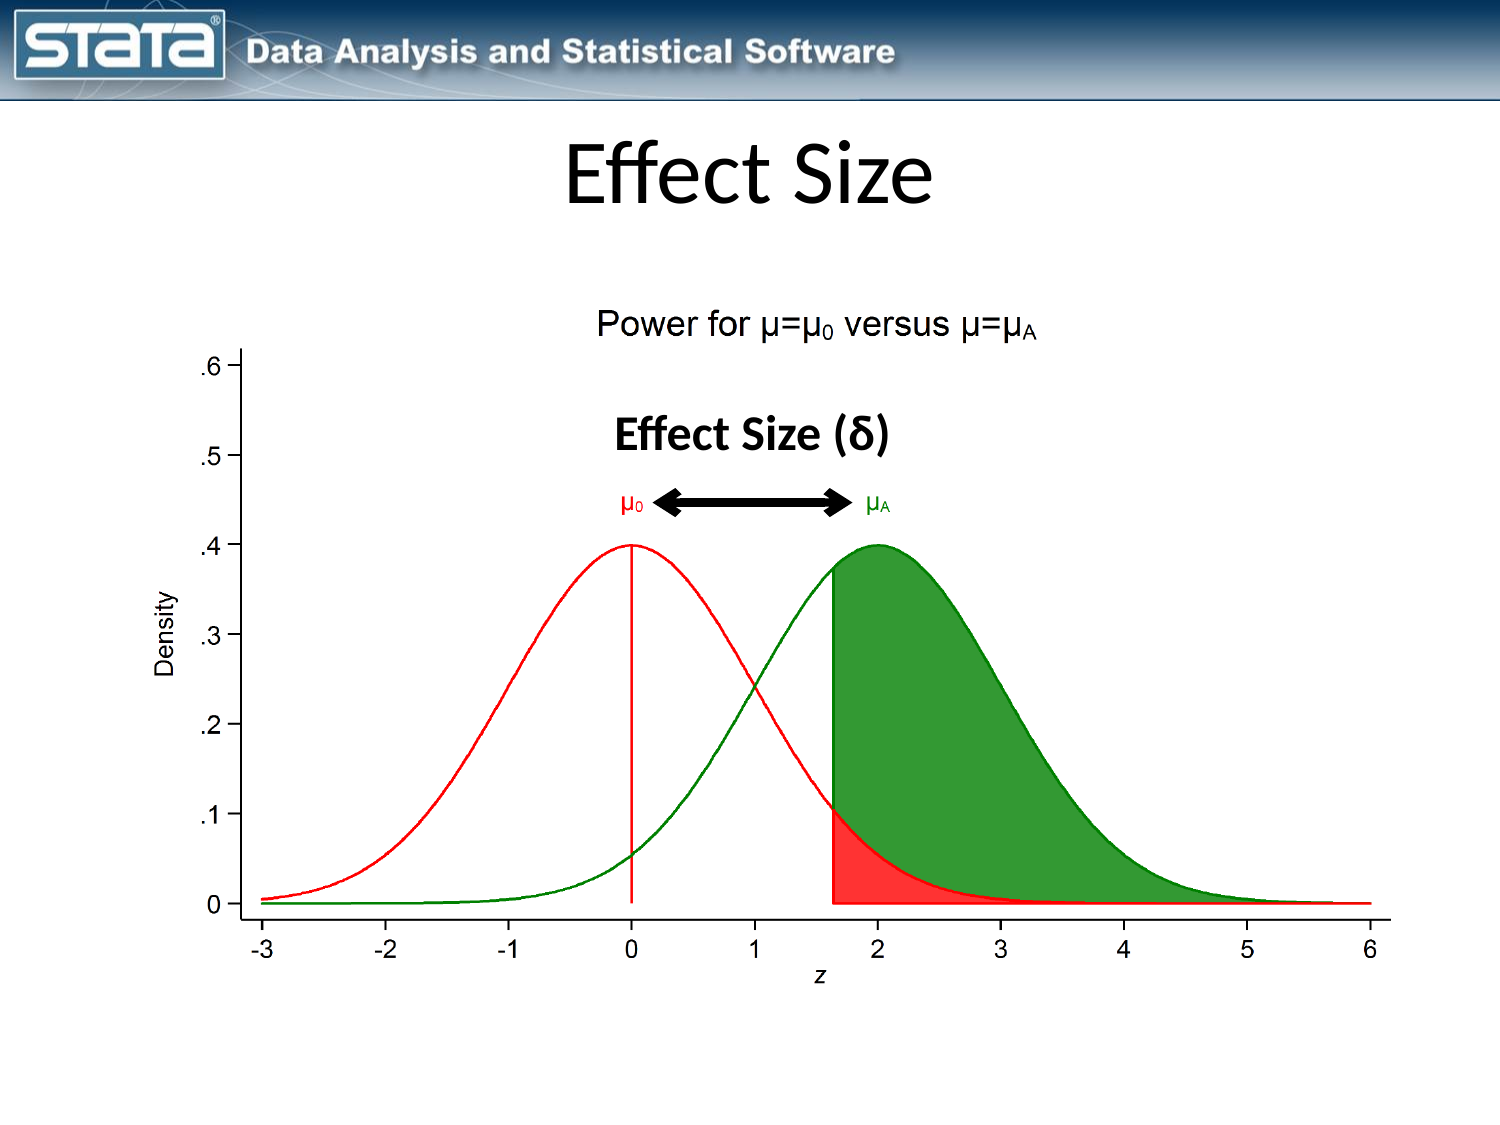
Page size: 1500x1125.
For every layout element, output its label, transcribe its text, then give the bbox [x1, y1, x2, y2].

picture [0, 0, 1500, 102]
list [104, 277, 1426, 1021]
title Effect Size [75, 109, 1425, 233]
